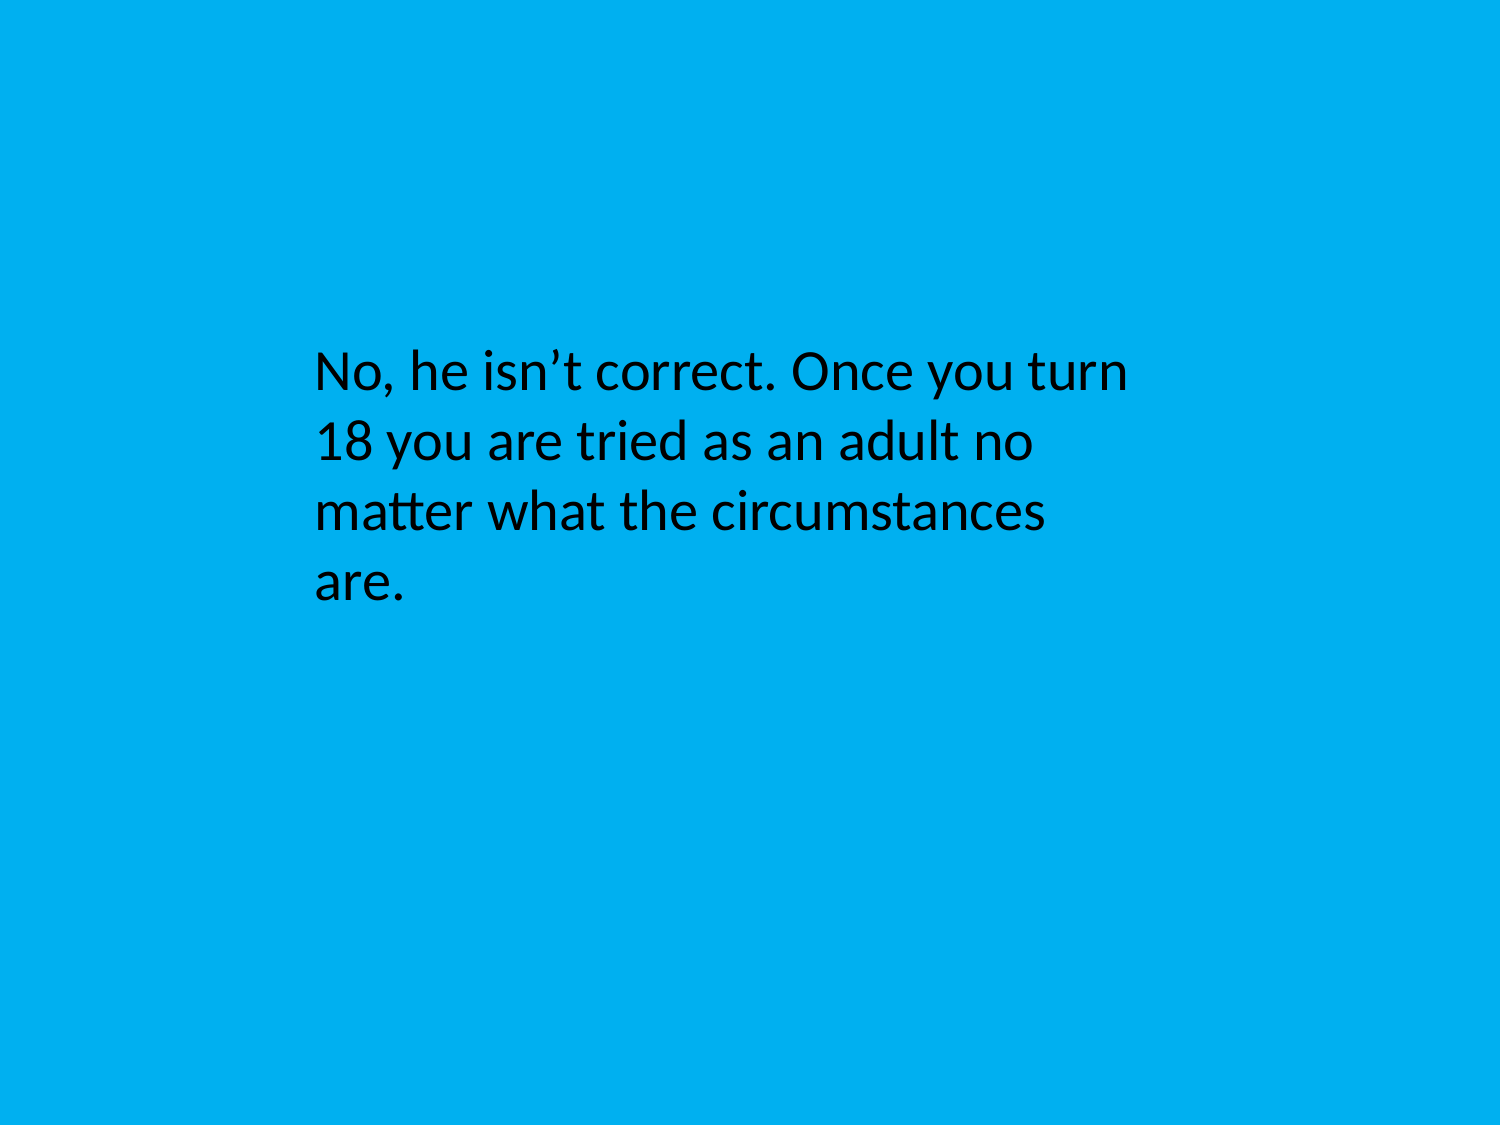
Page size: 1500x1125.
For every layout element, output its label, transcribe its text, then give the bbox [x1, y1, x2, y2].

text_box No, he isn’t correct. Once you turn 18 you are tried as an adult no matter what the circumstances are. [300, 324, 1163, 620]
